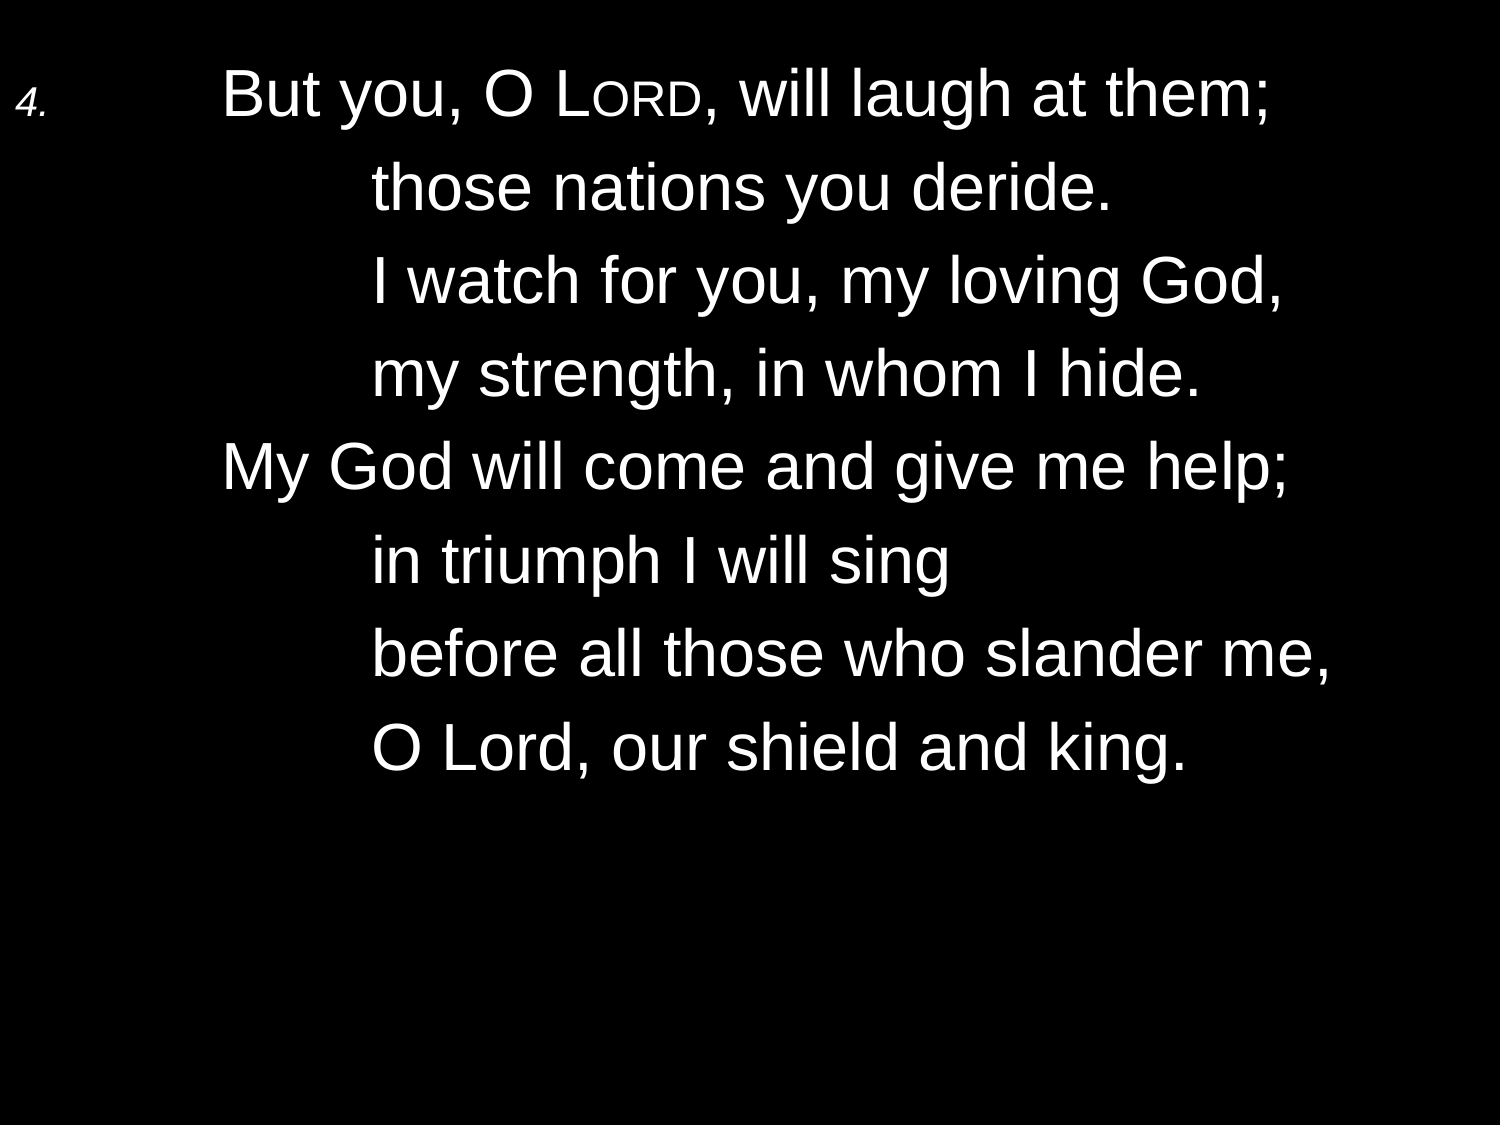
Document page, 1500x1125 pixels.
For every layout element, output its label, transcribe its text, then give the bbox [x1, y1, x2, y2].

list 4. But you, O Lord, will laugh at them; those nations you deride. I watch for you, my loving God, my strength, in whom I hide. My God will come and give me help; in triumph I will sing before all those who slander me, O Lord, our shield and king. [0, 42, 1500, 1047]
